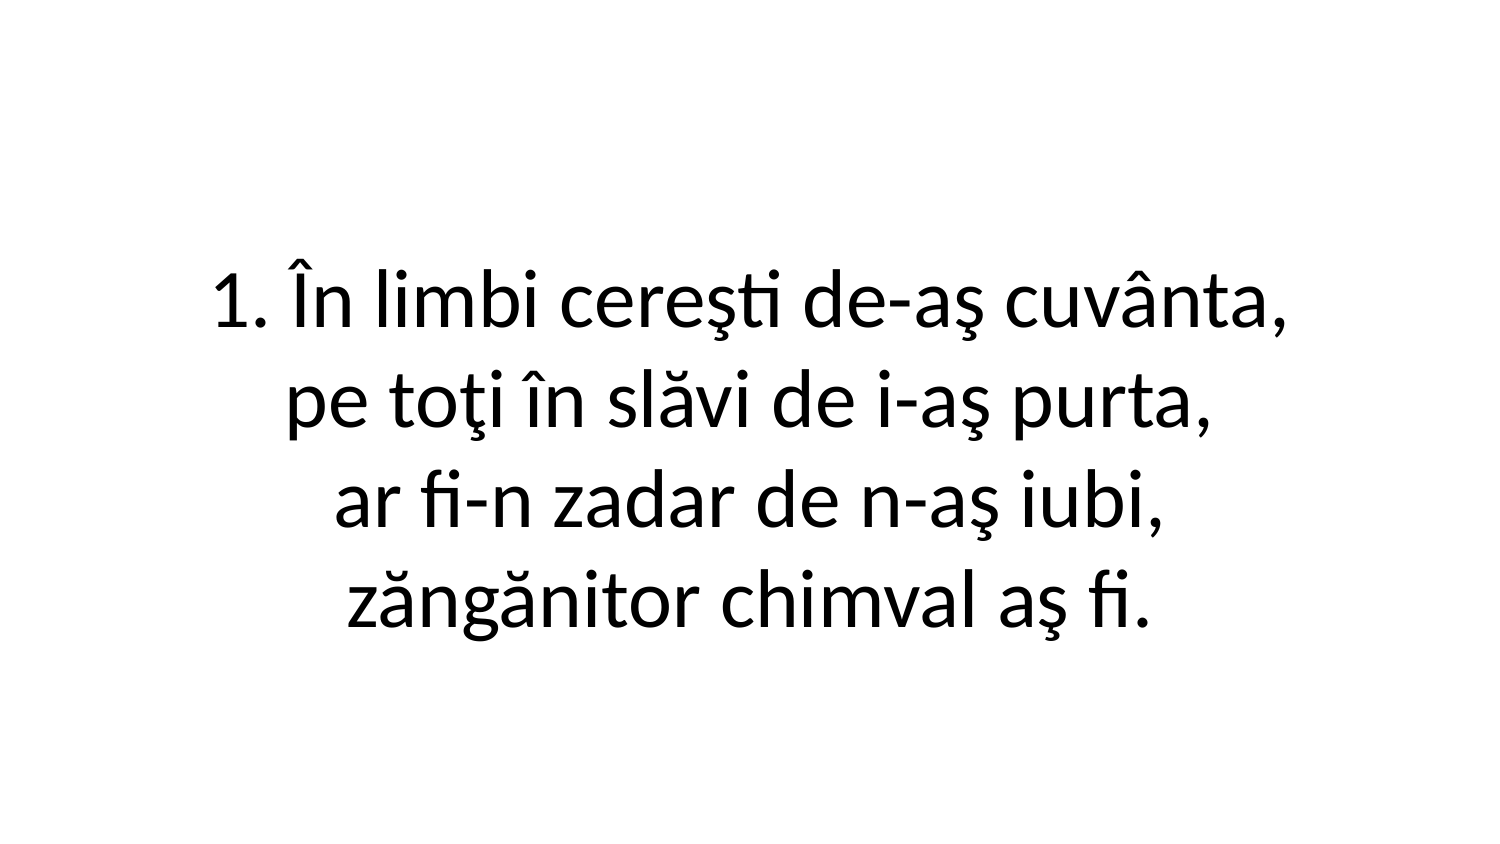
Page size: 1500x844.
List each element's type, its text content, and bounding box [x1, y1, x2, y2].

text_box 1. În limbi cereşti de-aş cuvânta, pe toţi în slăvi de i-aş purta, ar fi-n zadar de n-aş iubi, zăngănitor chimval aş fi. [193, 192, 1307, 652]
